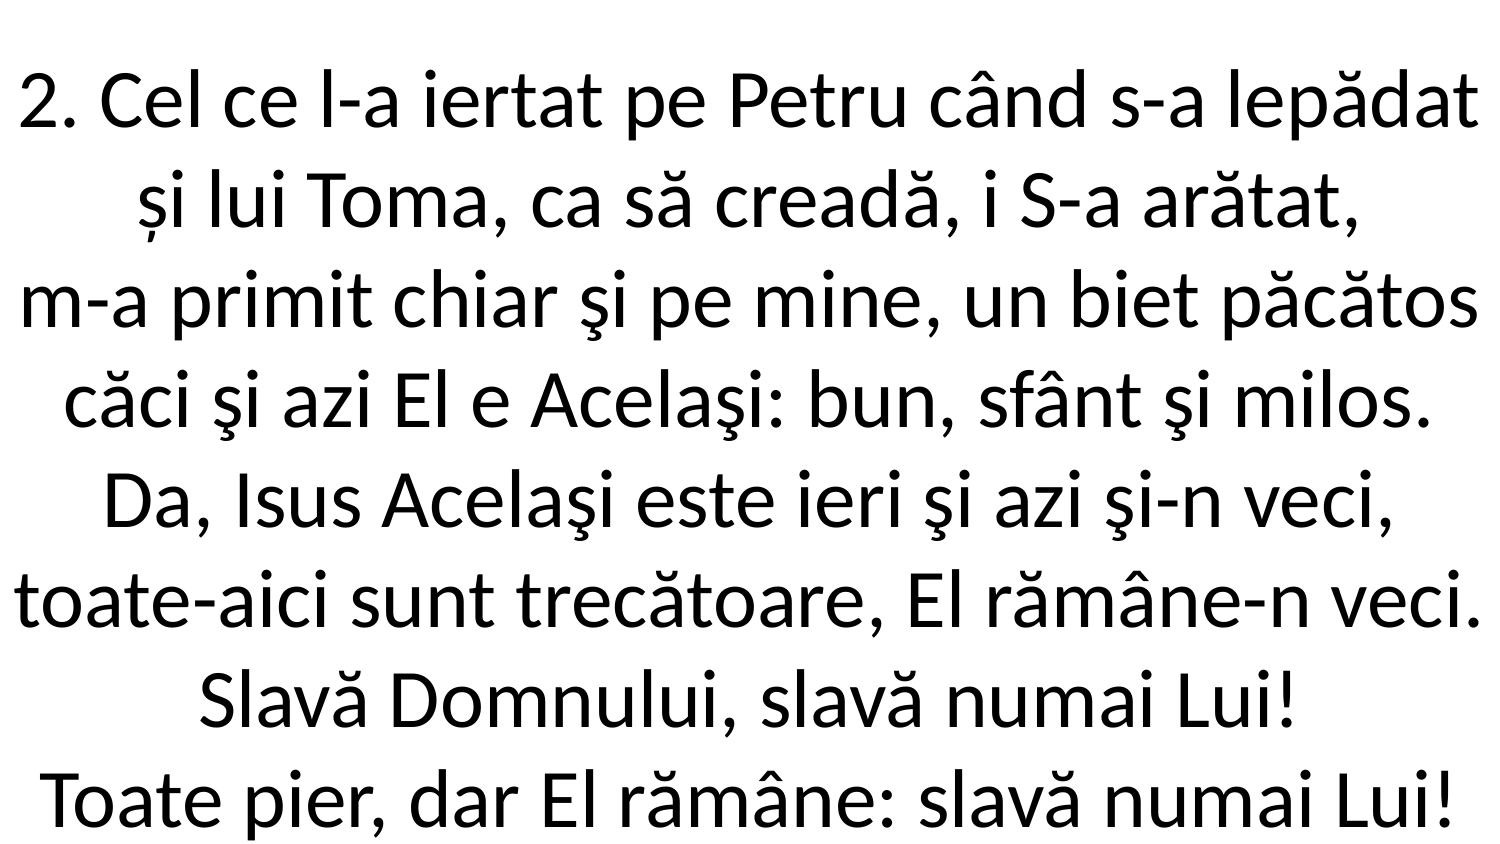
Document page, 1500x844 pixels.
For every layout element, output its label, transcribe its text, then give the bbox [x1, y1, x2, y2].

text_box 2. Cel ce l-a iertat pe Petru când s-a lepădat și lui Toma, ca să creadă, i S-a arătat, m-a primit chiar şi pe mine, un biet păcătos căci şi azi El e Acelaşi: bun, sfânt şi milos. Da, Isus Acelaşi este ieri şi azi şi-n veci, toate-aici sunt trecătoare, El rămâne-n veci. Slavă Domnului, slavă numai Lui! Toate pier, dar El rămâne: slavă numai Lui! [0, 0, 1500, 844]
